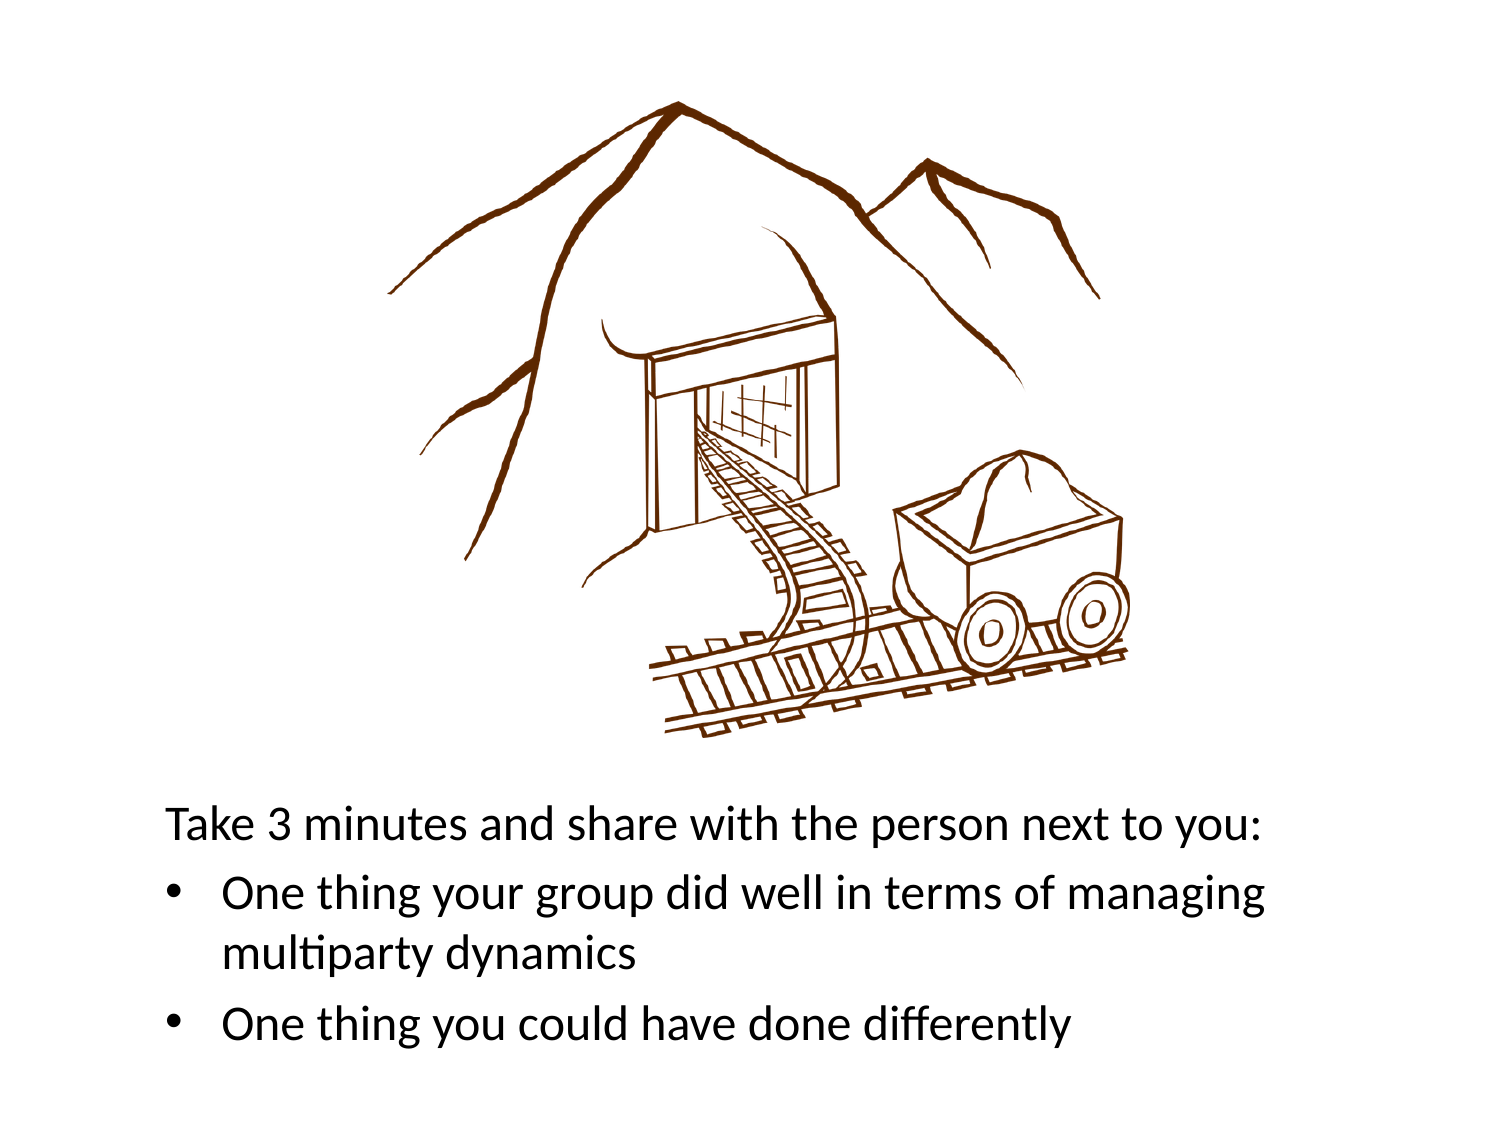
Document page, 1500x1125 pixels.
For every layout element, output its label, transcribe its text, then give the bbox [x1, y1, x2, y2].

picture [387, 101, 1130, 738]
list Take 3 minutes and share with the person next to you: One thing your group did well in terms of managing multiparty dynamics One thing you could have done differently [150, 782, 1475, 1125]
